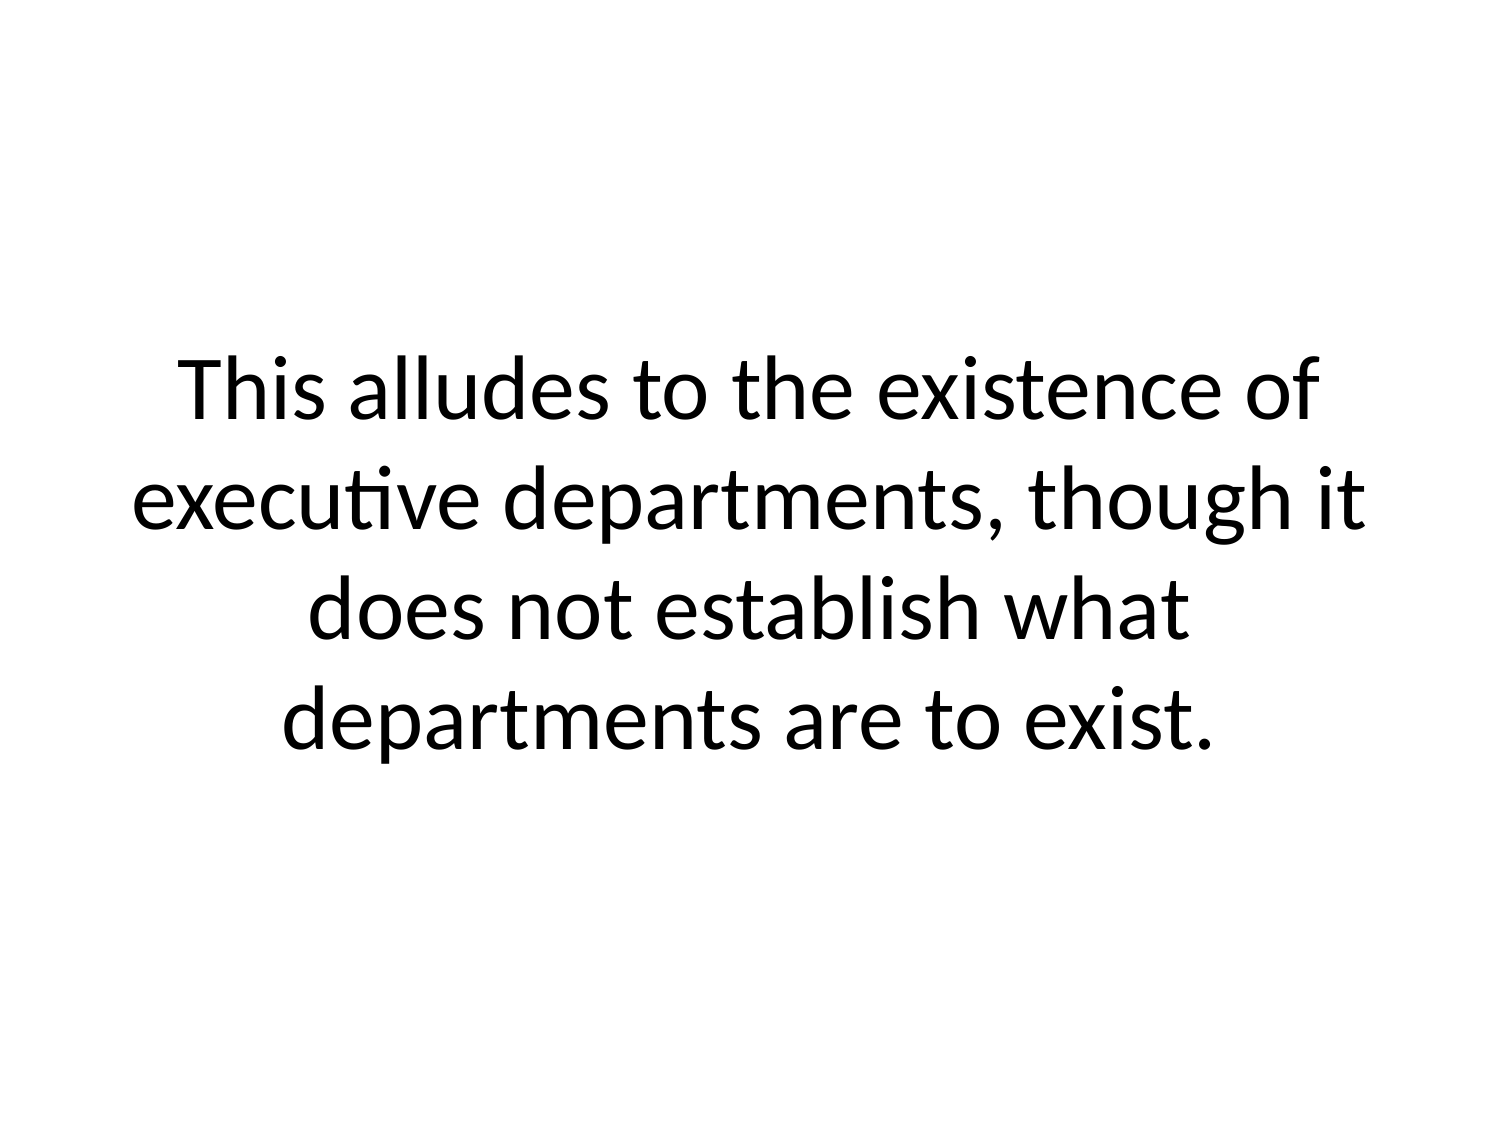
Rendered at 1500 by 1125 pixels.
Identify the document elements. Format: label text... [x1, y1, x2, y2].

title This alludes to the existence of executive departments, though it does not establish what departments are to exist. [74, 44, 1426, 1051]
